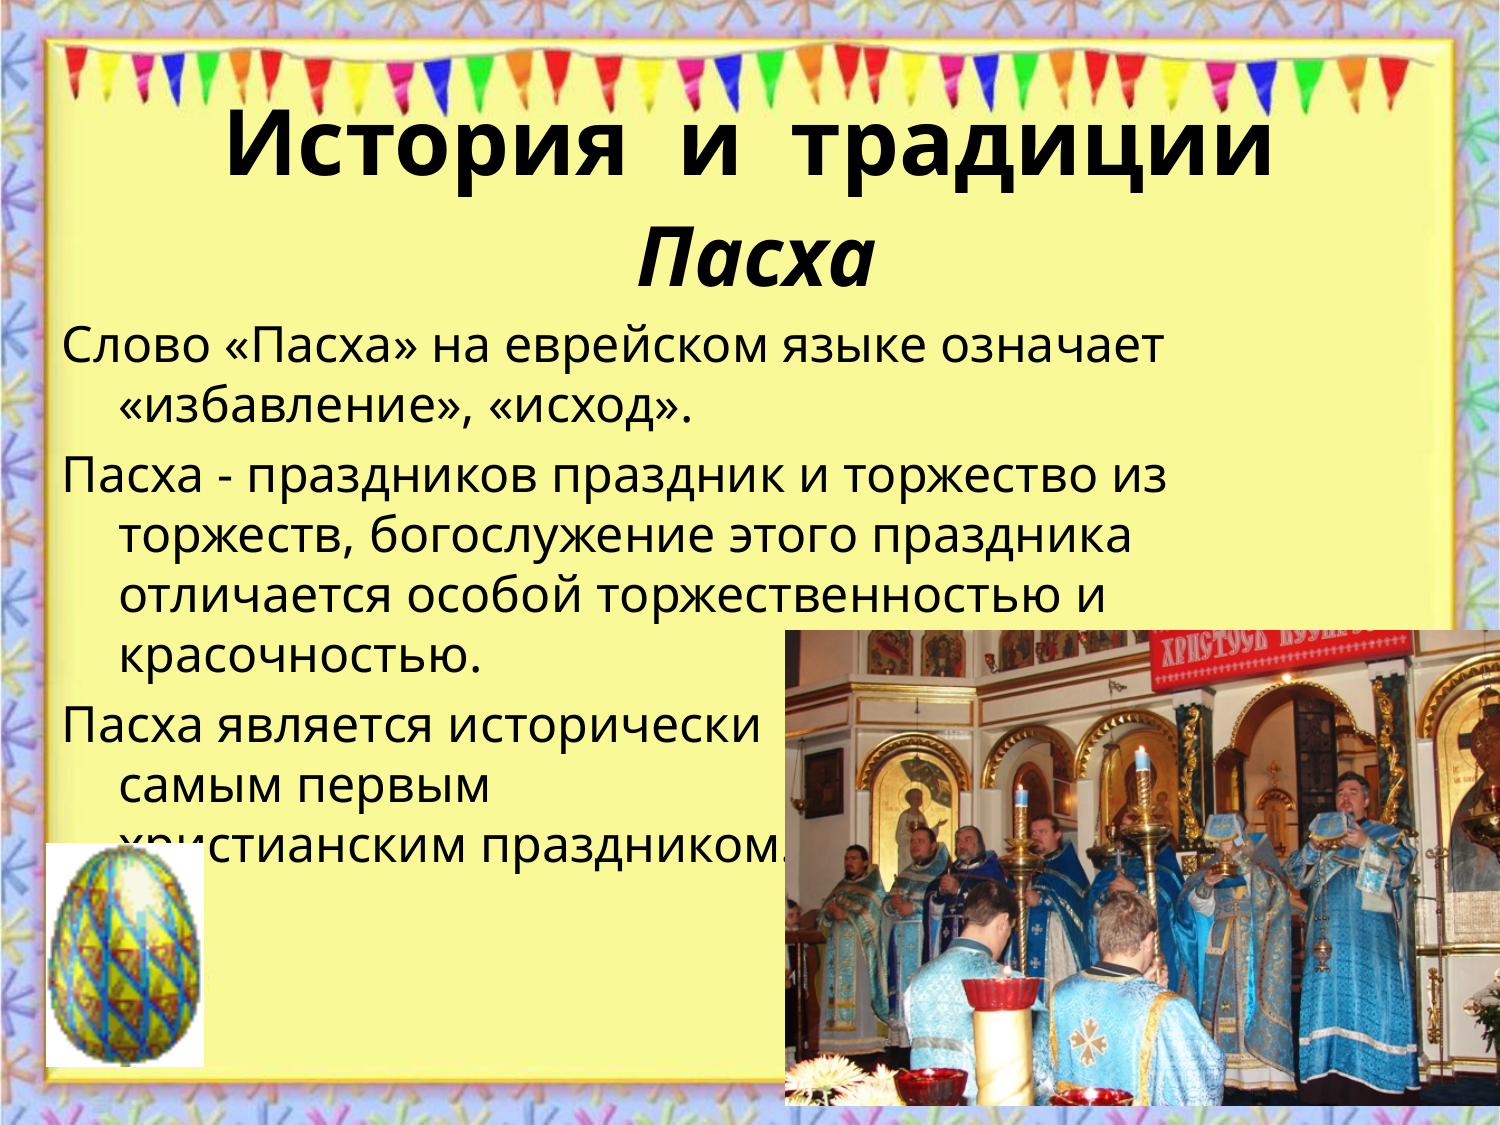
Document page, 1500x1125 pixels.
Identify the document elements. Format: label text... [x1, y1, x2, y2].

picture [0, 0, 1500, 1125]
title История и традиции [74, 44, 1426, 233]
list Слово «Пасха» на еврейском языке означает «избавление», «исход». Пасха - праздников праздник и торжество из торжеств, богослужение этого праздника отличается особой торжественностью и красочностью. Пасха является исторически самым первым христианским праздником. [46, 304, 1398, 833]
text_box Пасха [81, 199, 1432, 307]
